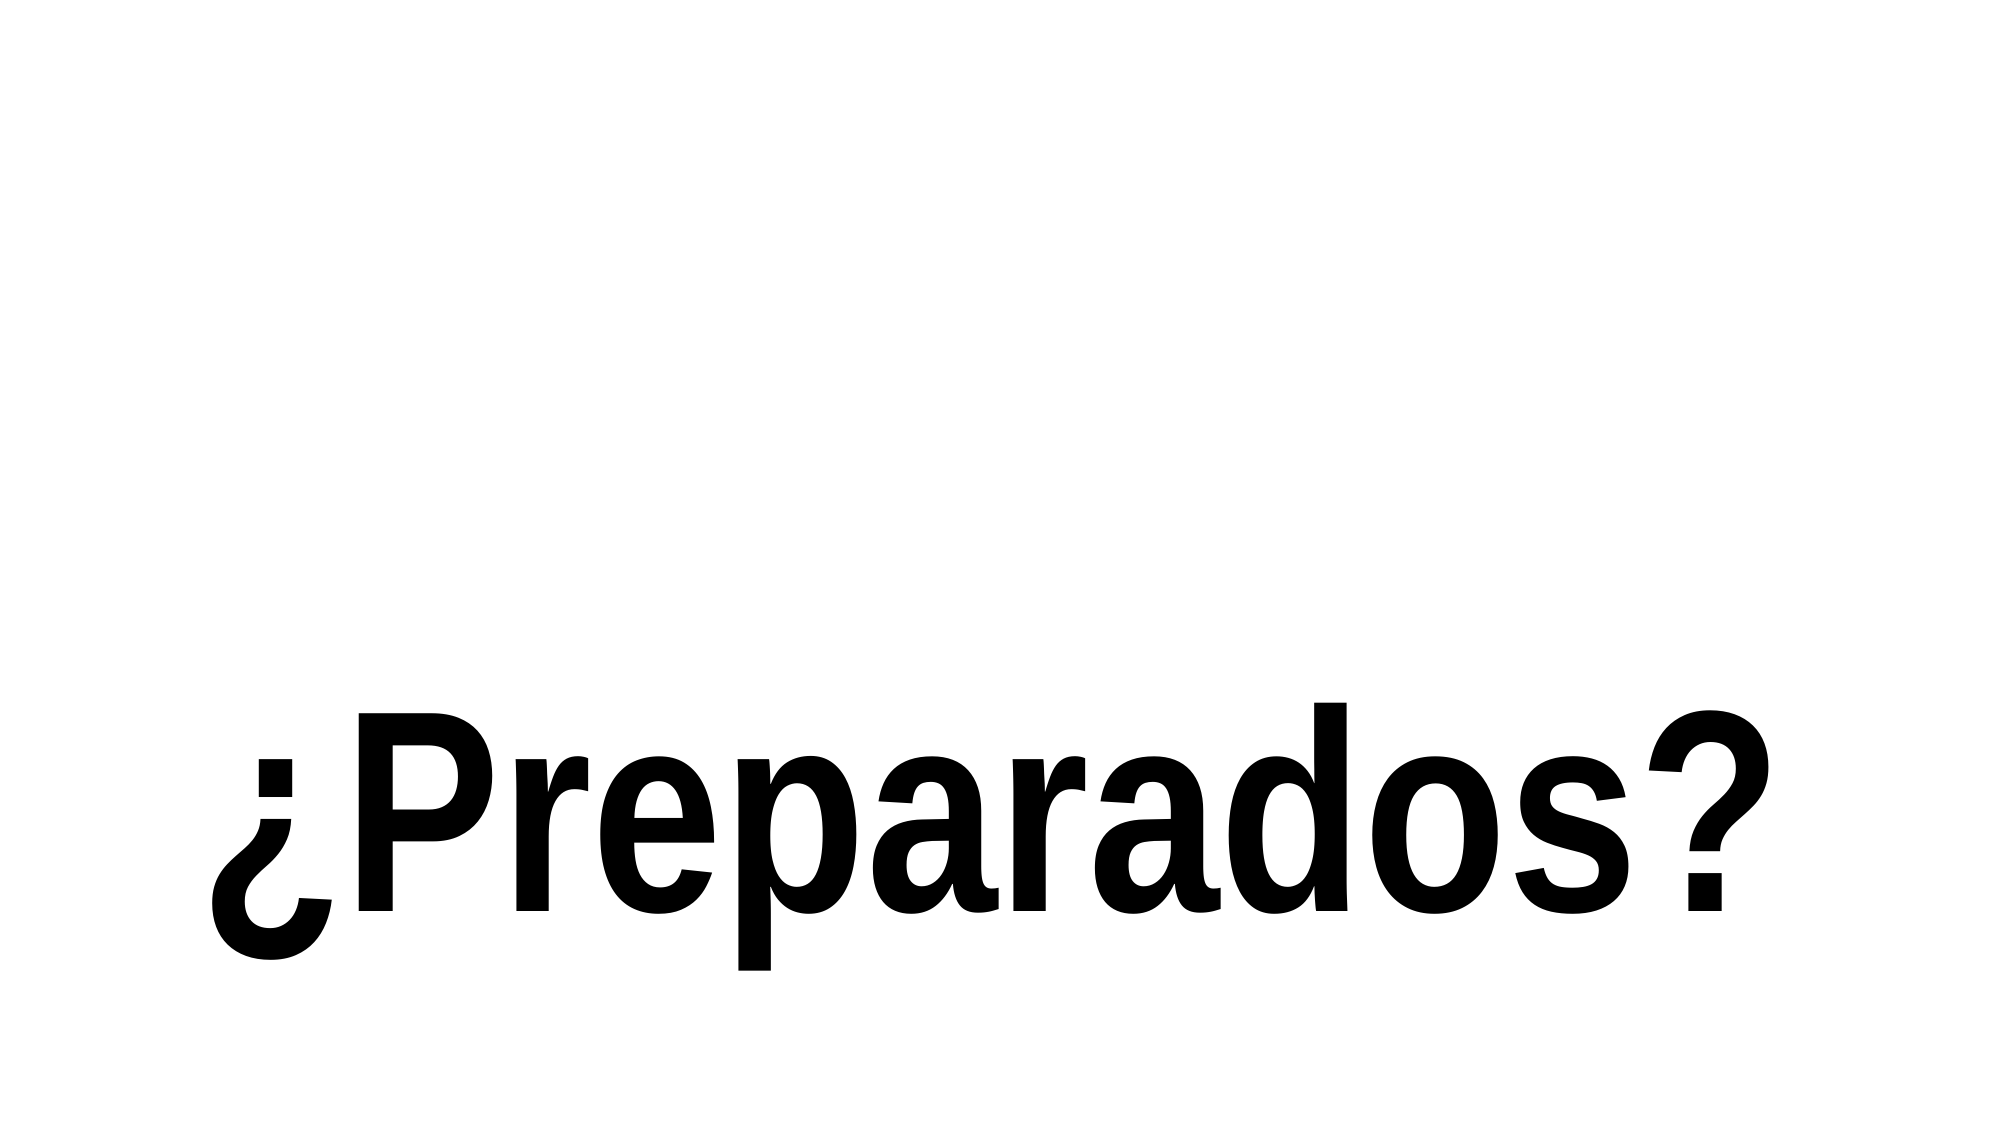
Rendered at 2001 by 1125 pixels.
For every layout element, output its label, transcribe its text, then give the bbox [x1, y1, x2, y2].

text_box ¿Preparados? [0, 607, 2000, 986]
